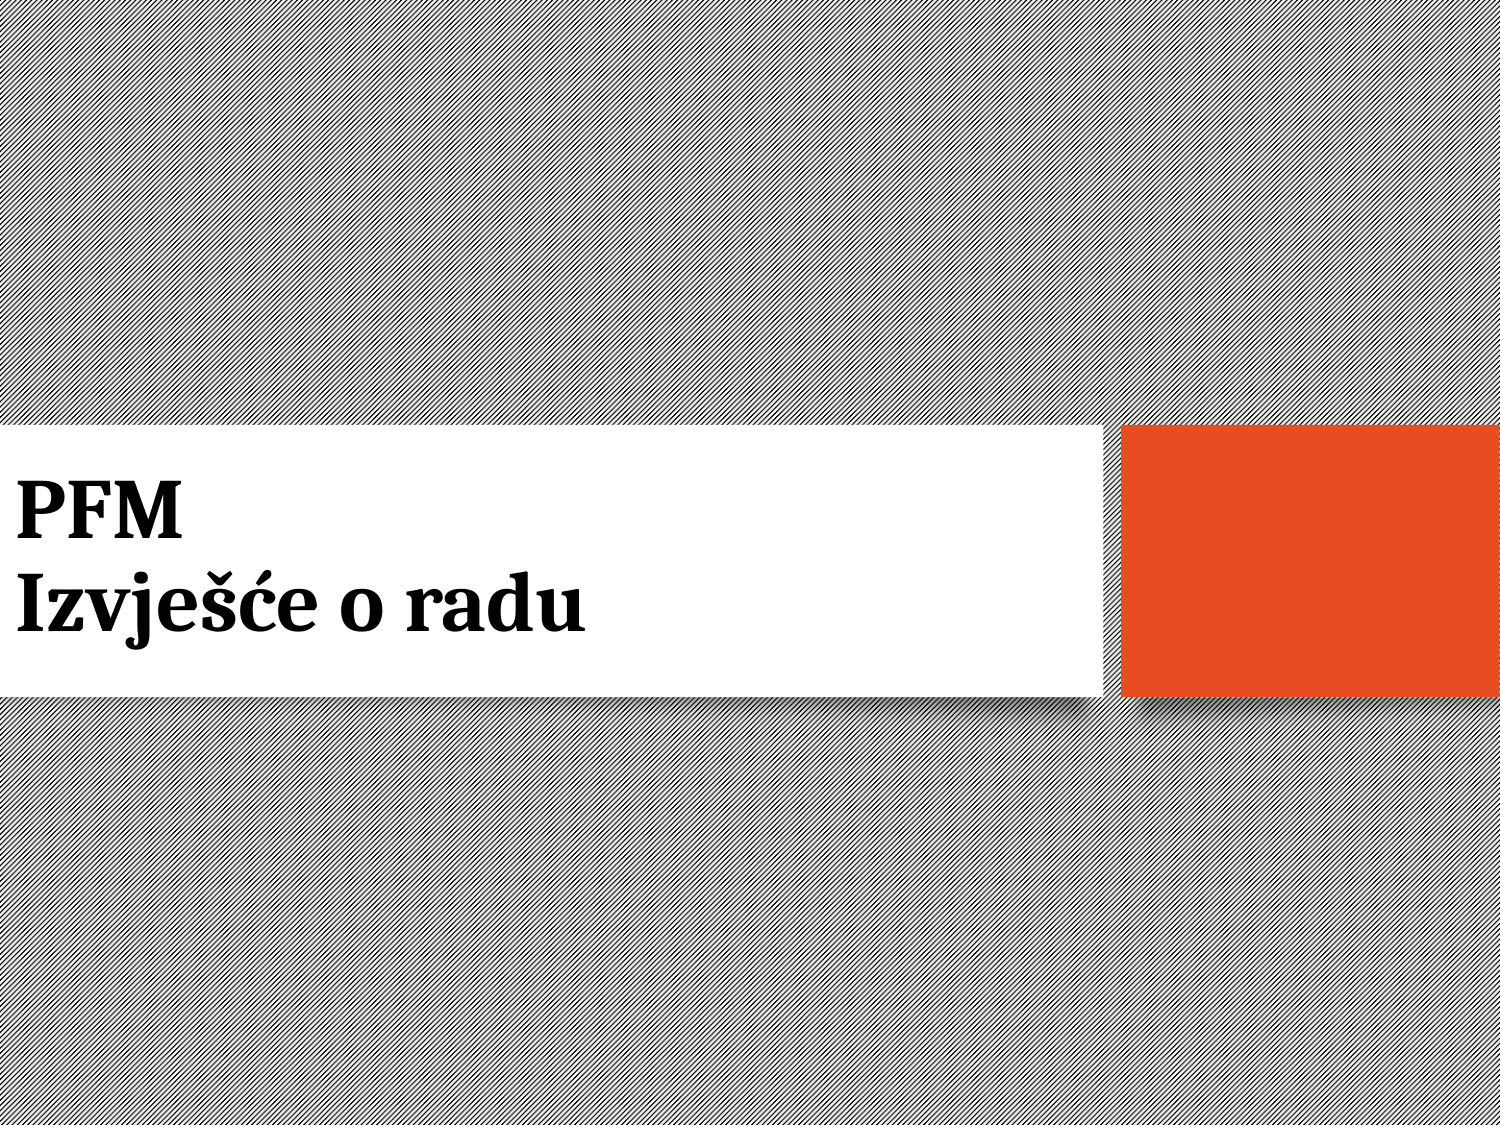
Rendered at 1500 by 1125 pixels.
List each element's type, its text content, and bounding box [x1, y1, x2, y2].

picture [0, 0, 1500, 455]
picture [0, 659, 1500, 1125]
title PFM Izvješće o radu [0, 455, 1256, 659]
